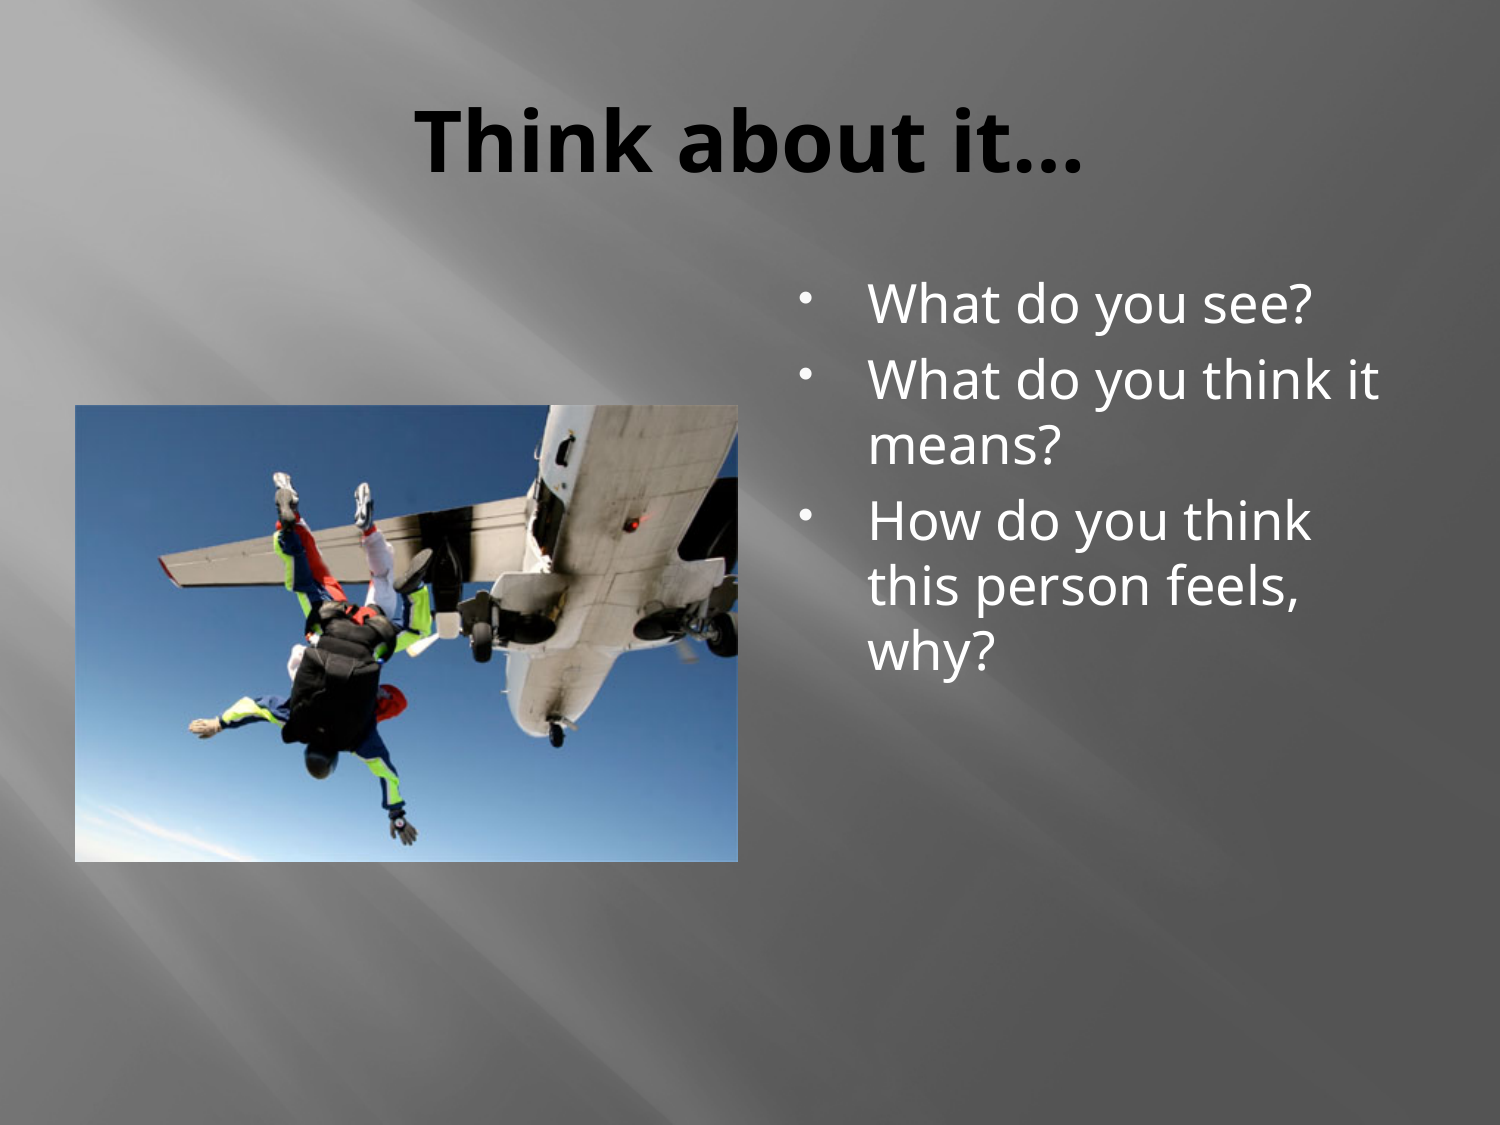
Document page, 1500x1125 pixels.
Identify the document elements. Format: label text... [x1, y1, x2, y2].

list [74, 405, 738, 863]
title Think about it… [75, 45, 1425, 233]
list What do you see? What do you think it means? How do you think this person feels, why? [762, 262, 1425, 1005]
